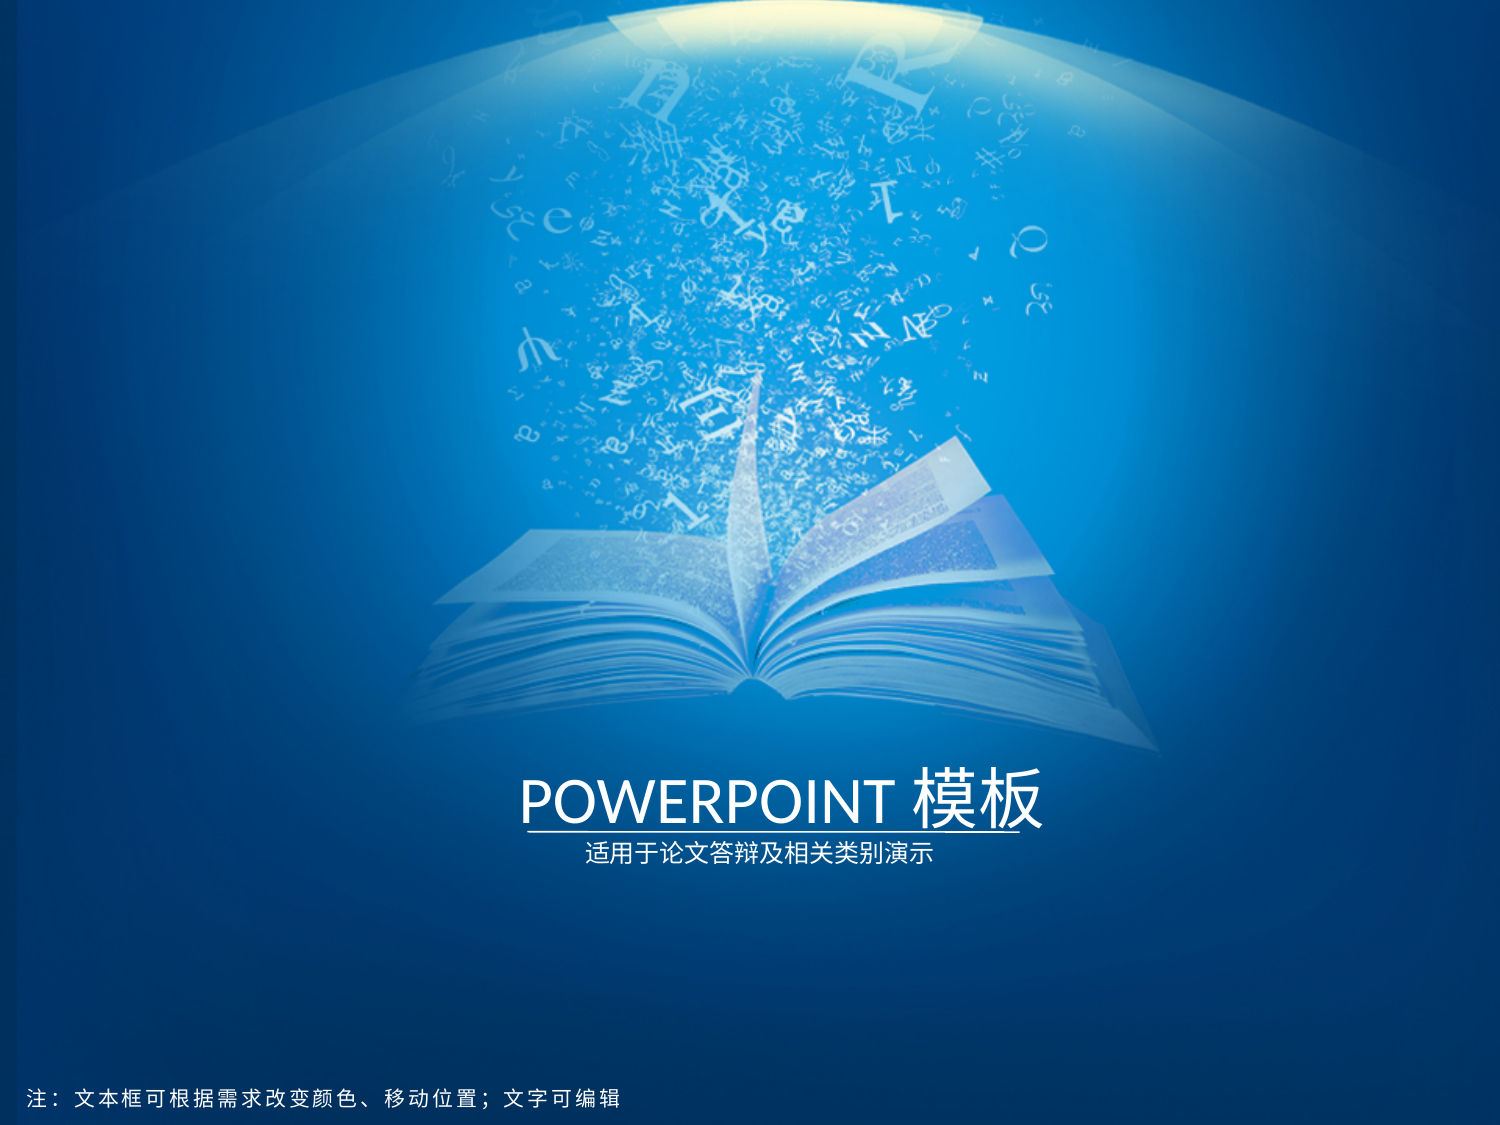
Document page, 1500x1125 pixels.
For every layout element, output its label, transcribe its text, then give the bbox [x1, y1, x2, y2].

picture [0, 0, 1500, 1125]
text_box POWERPOINT模板 适用于论文答辩及相关类别演示 [503, 750, 1301, 935]
text_box 注：文本框可根据需求改变颜色、移动位置；文字可编辑 [11, 1077, 1219, 1125]
